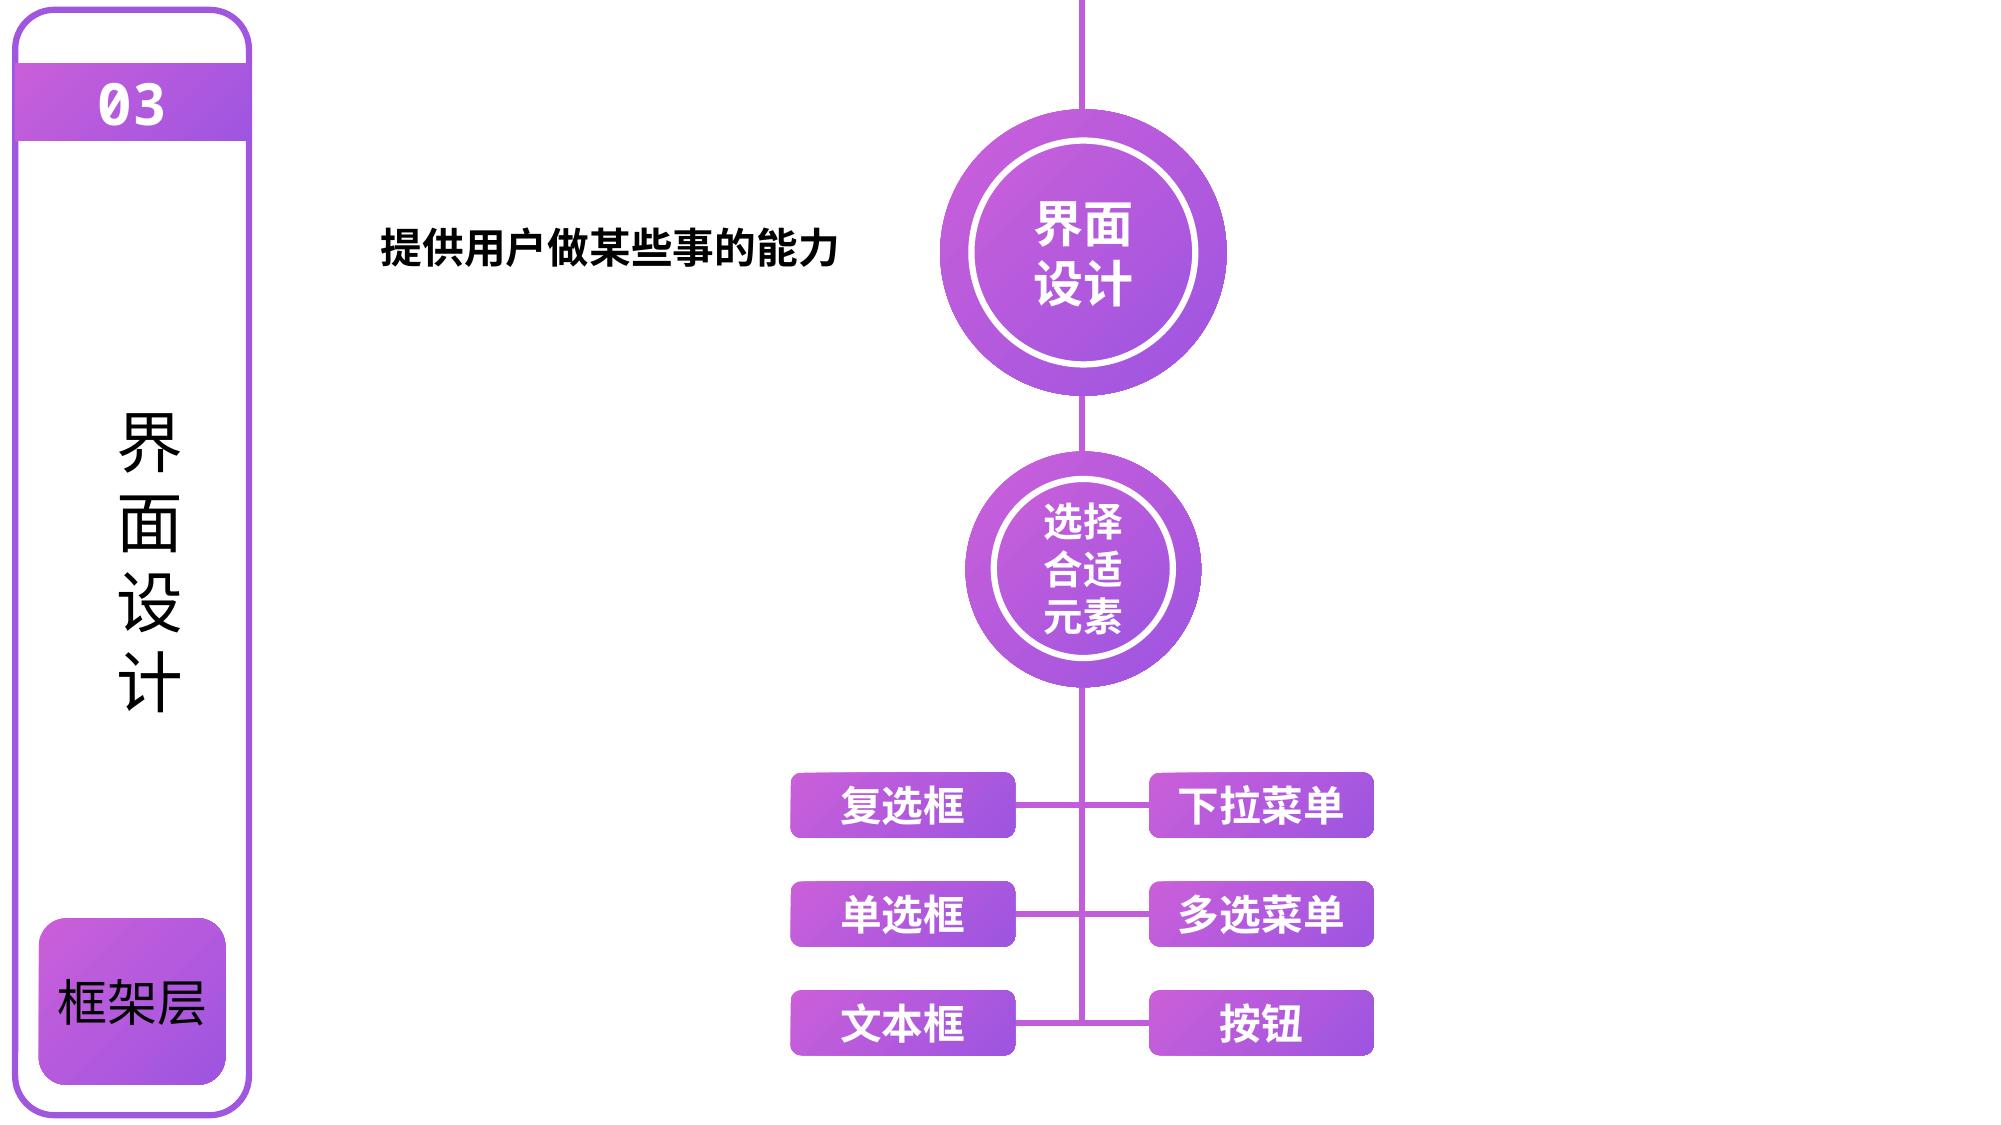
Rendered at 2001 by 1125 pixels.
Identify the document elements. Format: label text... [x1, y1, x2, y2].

text_box 提供用户做某些事的能力 [364, 214, 856, 280]
text_box 单选框 [789, 880, 1017, 948]
text_box 多选菜单 [1148, 880, 1375, 948]
text_box 下拉菜单 [1148, 771, 1375, 839]
text_box 按钮 [1148, 989, 1375, 1057]
text_box 复选框 [789, 771, 1017, 839]
text_box [14, 142, 250, 1117]
text_box [939, 108, 1082, 397]
text_box 选择合适元素 [992, 477, 1082, 660]
text_box 文本框 [789, 989, 1017, 1057]
text_box [14, 8, 250, 63]
text_box [37, 917, 227, 1086]
text_box 界面设计 [101, 393, 161, 728]
text_box [964, 450, 1082, 689]
text_box 03 [14, 63, 250, 142]
text_box 选择合适元素 [1083, 477, 1174, 660]
text_box [1083, 450, 1203, 689]
text_box [1083, 108, 1228, 397]
text_box 界面设计 [970, 139, 1197, 366]
text_box 框架层 [39, 963, 225, 1039]
